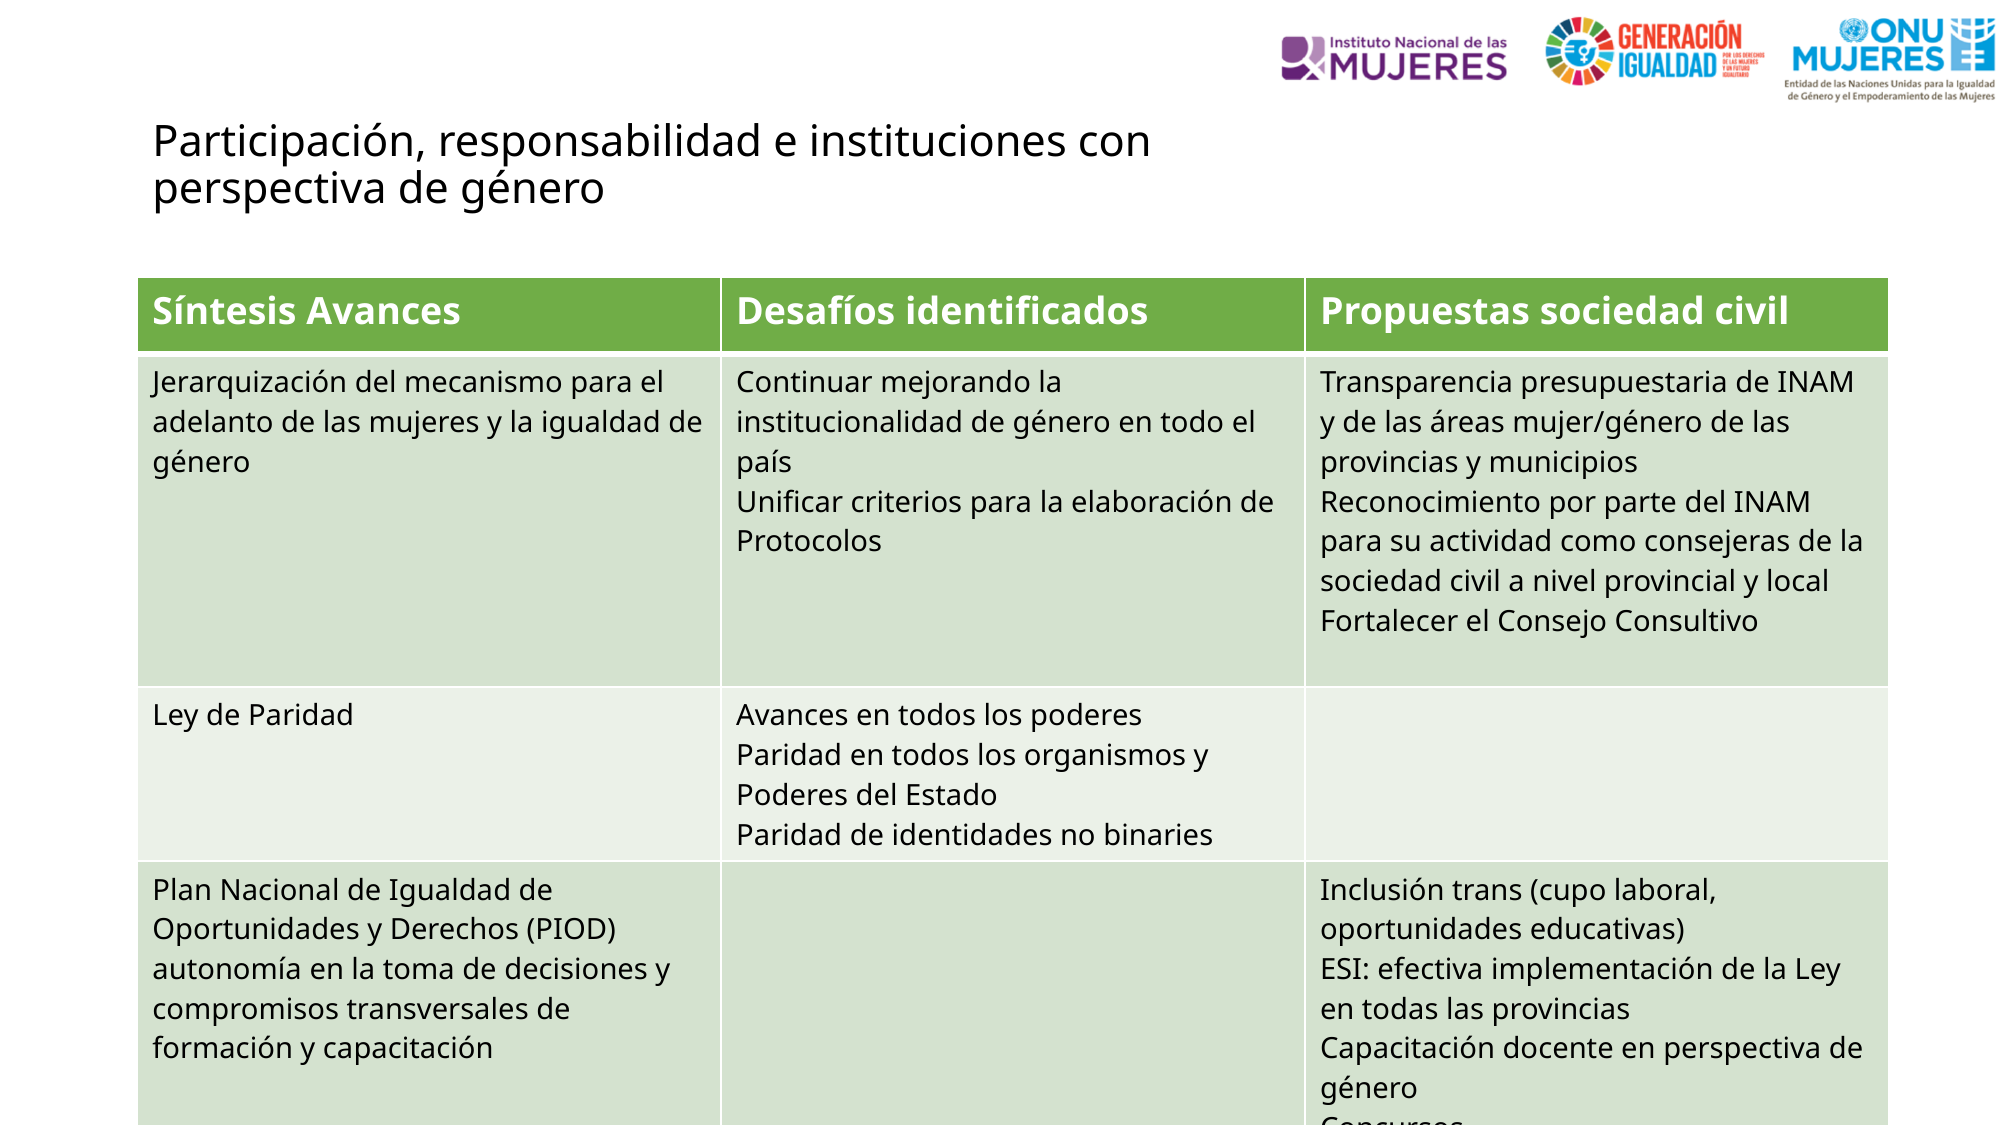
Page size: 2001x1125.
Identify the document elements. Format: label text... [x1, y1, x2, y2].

table_cell Inclusión trans (cupo laboral, oportunidades educativas) ESI: efectiva implementación de la Ley en todas las provincias Capacitación docente en perspectiva de género Concursos [1306, 862, 1888, 1125]
table_header Síntesis Avances [138, 278, 720, 351]
table_cell Plan Nacional de Igualdad de Oportunidades y Derechos (PIOD) autonomía en la toma de decisiones y compromisos transversales de formación y capacitación [138, 862, 720, 1125]
table_cell [722, 862, 1304, 1125]
table_cell Avances en todos los poderes Paridad en todos los organismos y Poderes del Estado Paridad de identidades no binaries [722, 688, 1304, 860]
table_header Desafíos identificados [722, 278, 1304, 351]
table_cell Ley de Paridad [138, 688, 720, 860]
title Participación, responsabilidad e instituciones con perspectiva de género [137, 59, 1366, 276]
picture [1273, 7, 2000, 111]
table_cell [1306, 688, 1888, 860]
table_cell Continuar mejorando la institucionalidad de género en todo el país Unificar criterios para la elaboración de Protocolos [722, 357, 1304, 686]
table_header Propuestas sociedad civil [1306, 278, 1888, 351]
table_cell Transparencia presupuestaria de INAM y de las áreas mujer/género de las provincias y municipios Reconocimiento por parte del INAM para su actividad como consejeras de la sociedad civil a nivel provincial y local Fortalecer el Consejo Consultivo [1306, 357, 1888, 686]
table_cell Jerarquización del mecanismo para el adelanto de las mujeres y la igualdad de género [138, 357, 720, 686]
